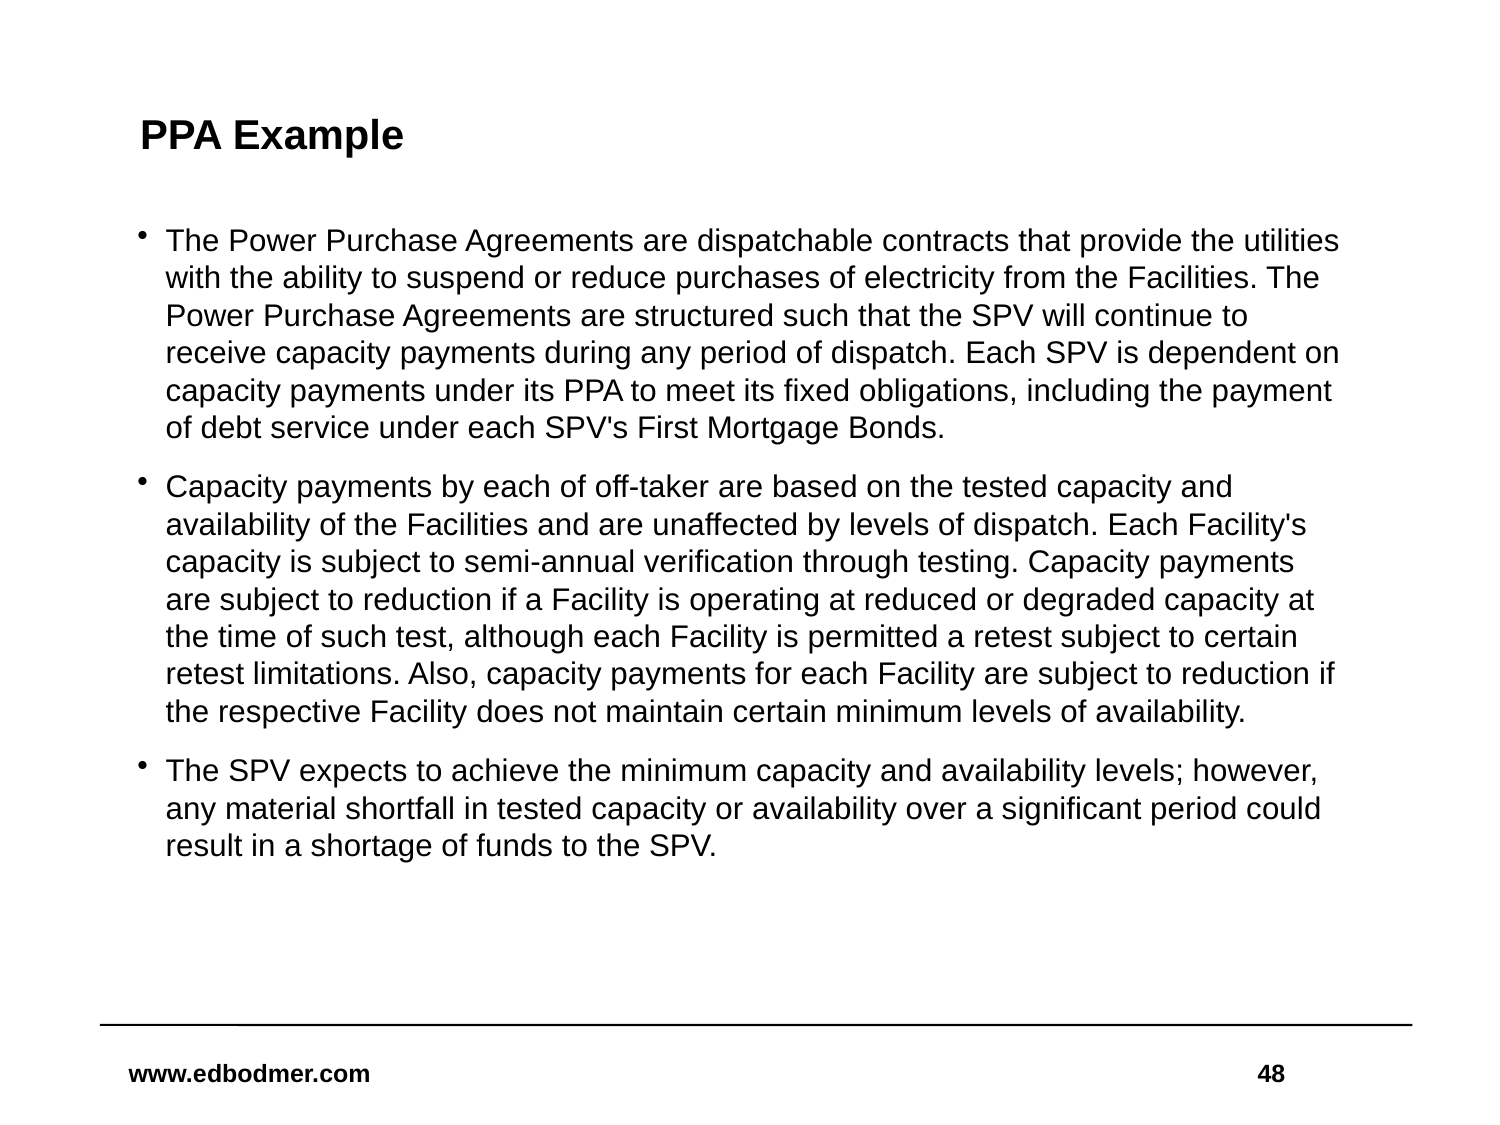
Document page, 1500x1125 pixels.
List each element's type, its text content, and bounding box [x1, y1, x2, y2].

title PPA Example [125, 99, 1288, 212]
list The Power Purchase Agreements are dispatchable contracts that provide the utilities with the ability to suspend or reduce purchases of electricity from the Facilities. The Power Purchase Agreements are structured such that the SPV will continue to receive capacity payments during any period of dispatch. Each SPV is dependent on capacity payments under its PPA to meet its fixed obligations, including the payment of debt service under each SPV's First Mortgage Bonds. Capacity payments by each of off-taker are based on the tested capacity and availability of the Facilities and are unaffected by levels of dispatch. Each Facility's capacity is subject to semi-annual verification through testing. Capacity payments are subject to reduction if a Facility is operating at reduced or degraded capacity at the time of such test, although each Facility is permitted a retest subject to certain retest limitations. Also, capacity payments for each Facility are subject to reduction if the respective Facility does not maintain certain minimum levels of availability. The SPV expects to achieve the minimum capacity and availability levels; however, any material shortfall in tested capacity or availability over a significant period could result in a shortage of funds to the SPV. [112, 212, 1363, 963]
